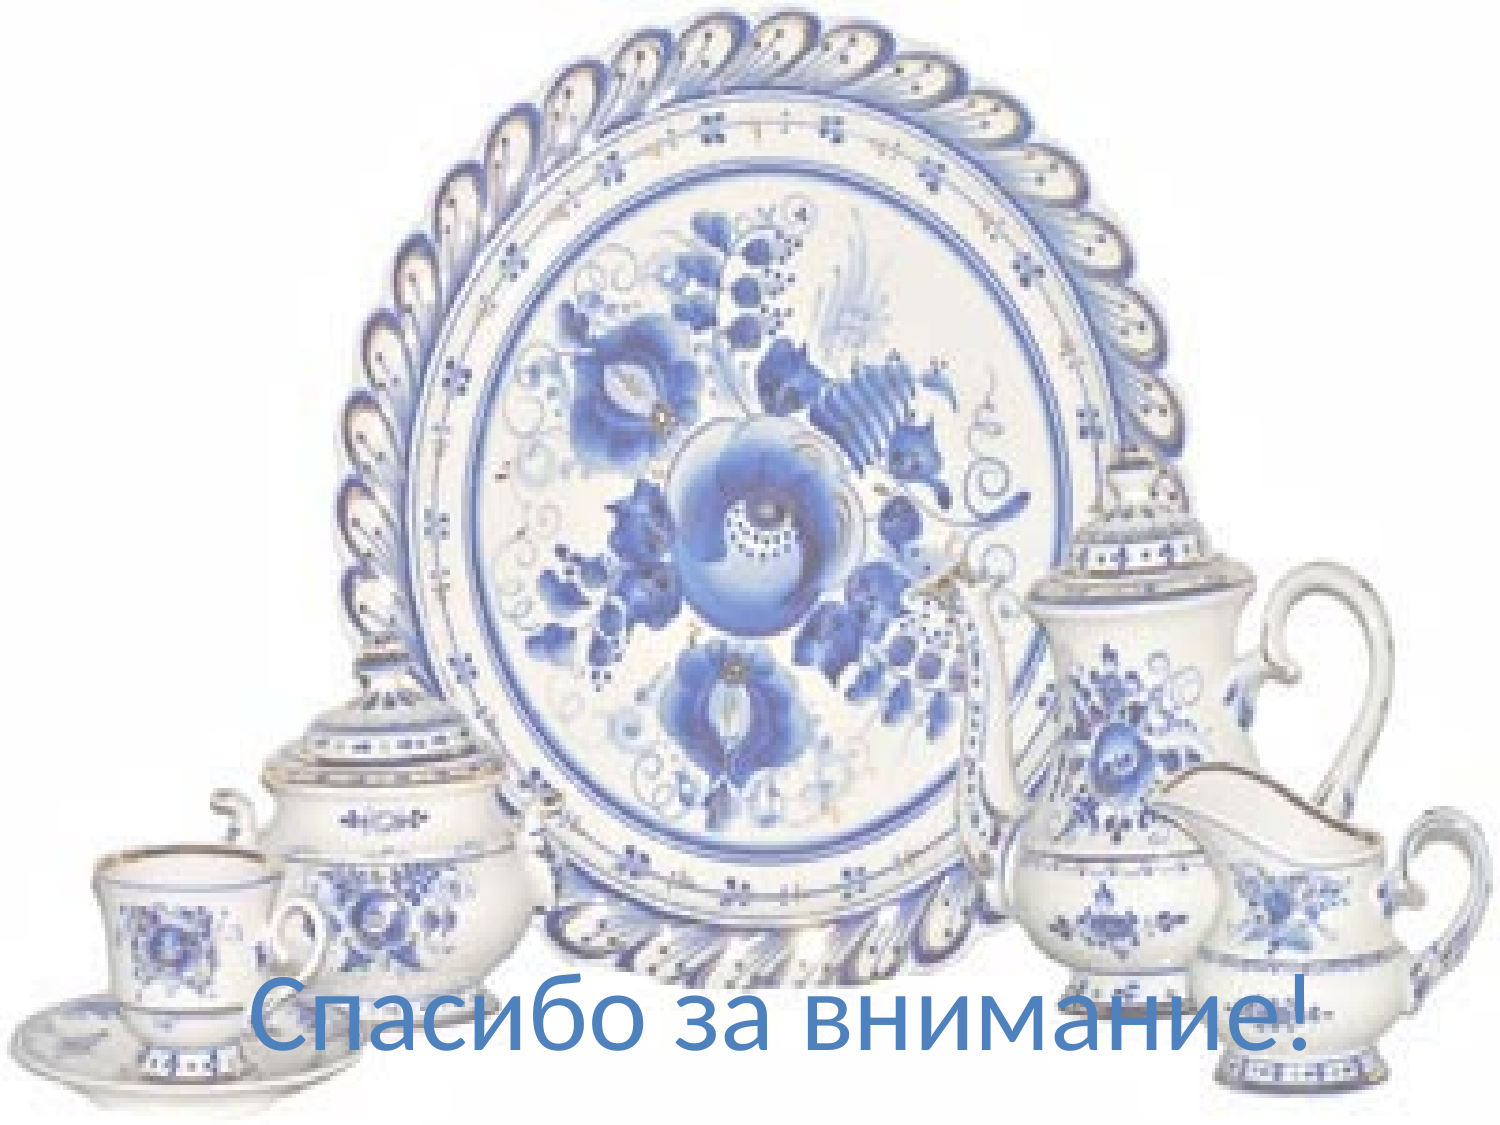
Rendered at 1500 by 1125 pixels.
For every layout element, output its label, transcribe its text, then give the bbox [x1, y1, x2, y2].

list Спасибо за внимание! [233, 834, 1500, 1081]
